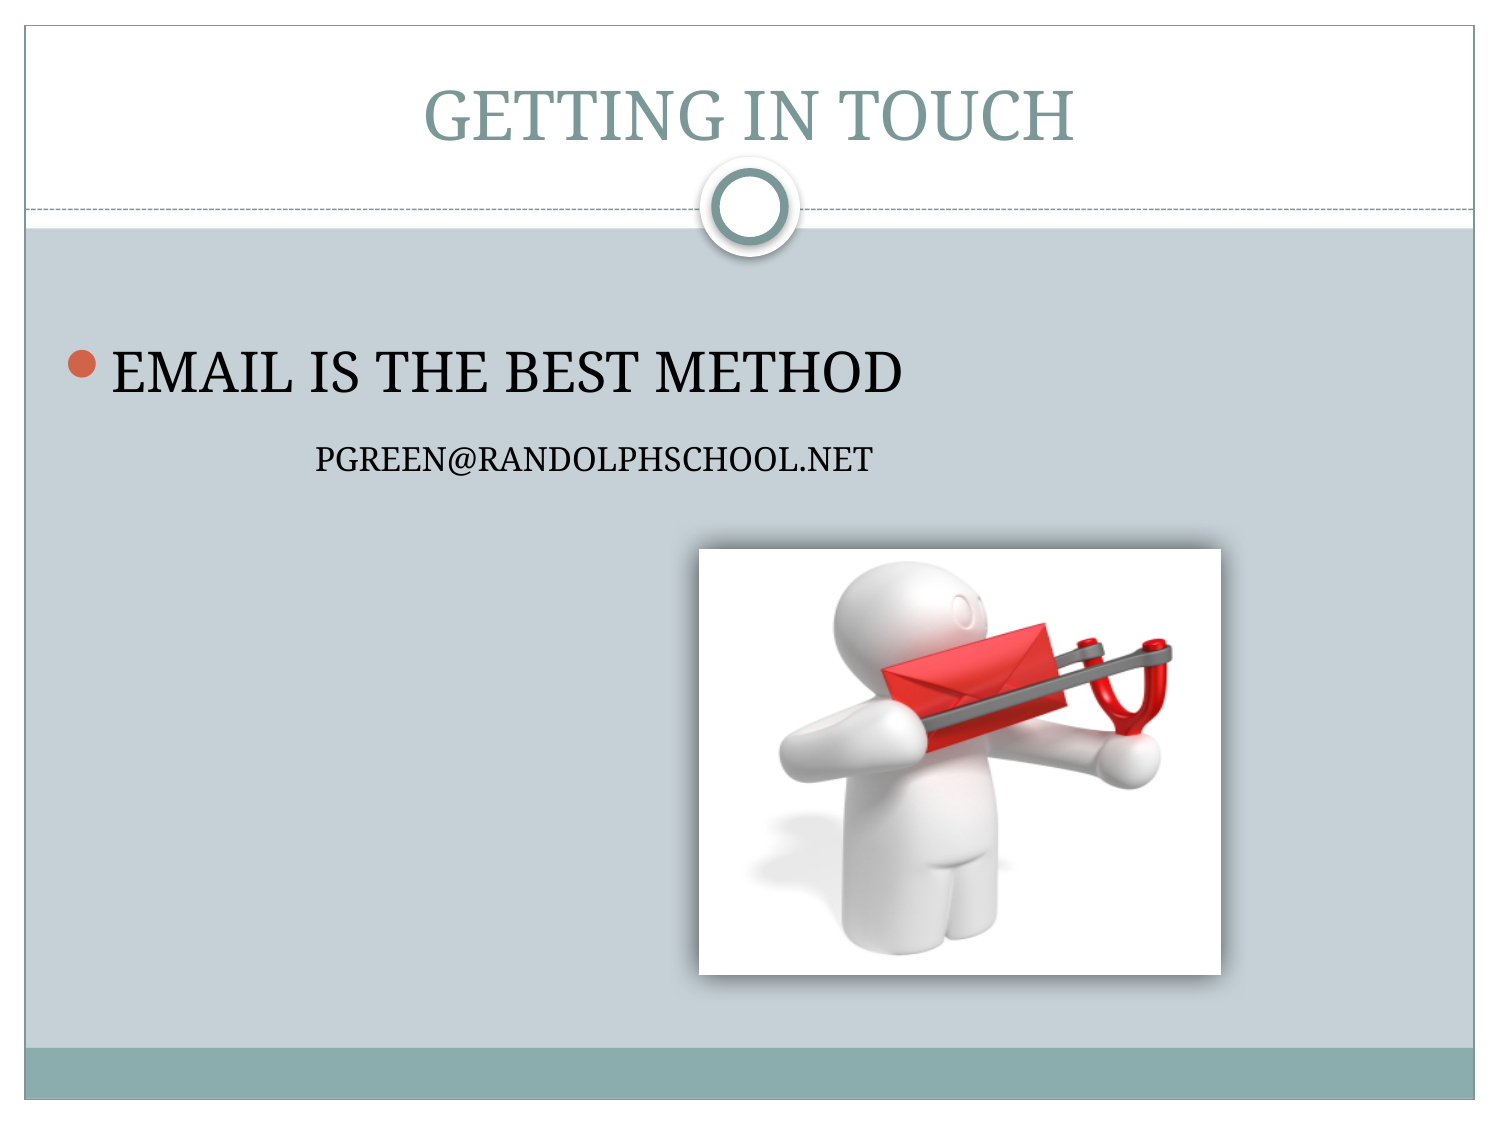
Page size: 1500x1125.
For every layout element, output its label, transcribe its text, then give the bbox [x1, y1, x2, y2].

picture [699, 549, 1221, 976]
title GETTING IN TOUCH [49, 37, 1450, 162]
list EMAIL IS THE BEST METHOD PGREEN@RANDOLPHSCHOOL.NET [49, 250, 1445, 1001]
